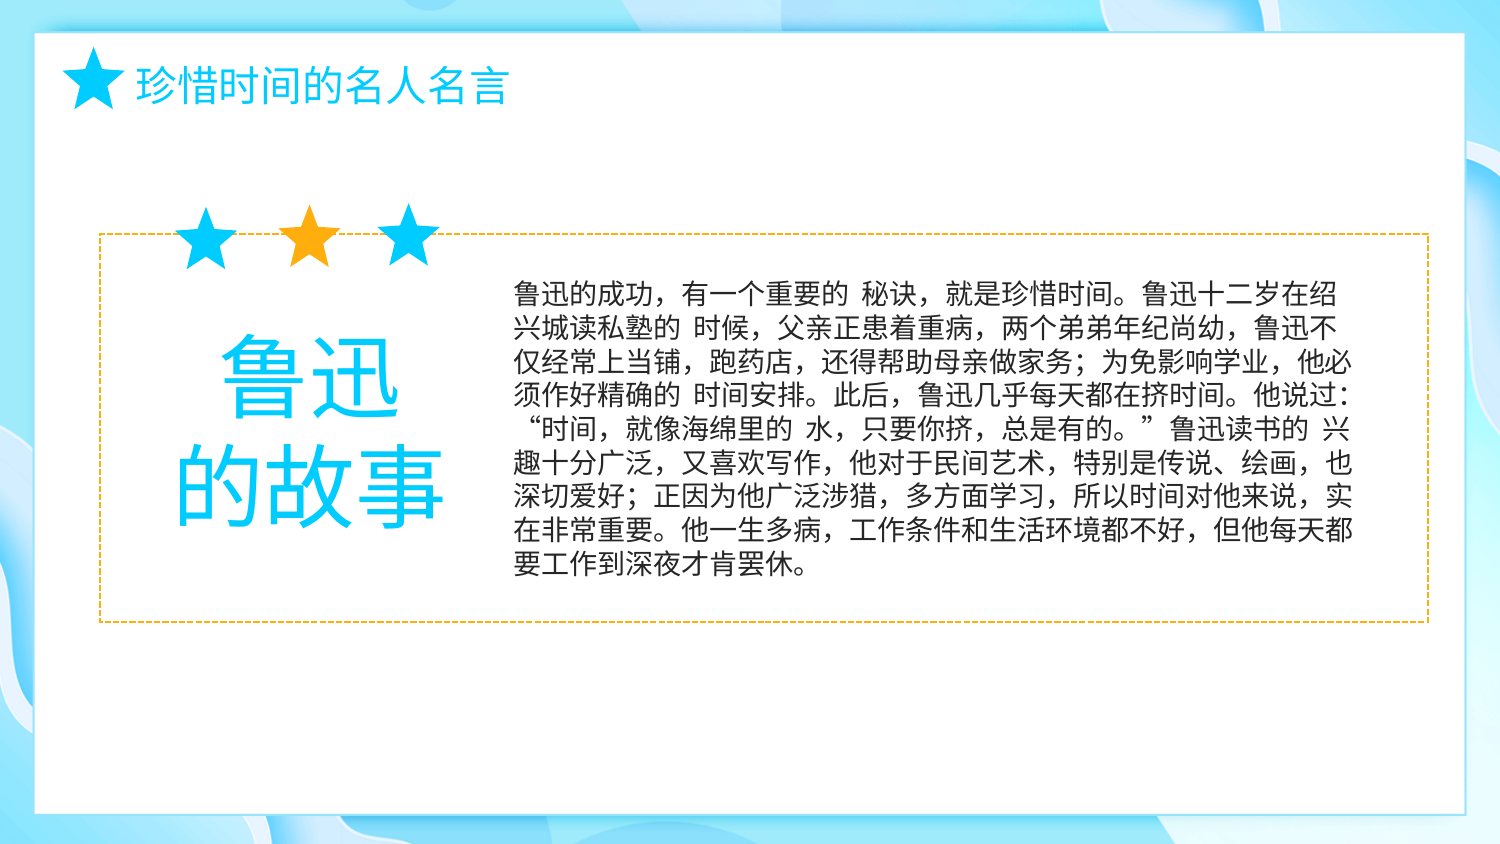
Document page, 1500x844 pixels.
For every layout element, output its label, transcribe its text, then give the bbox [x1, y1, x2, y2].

picture [0, 0, 1500, 844]
text_box [275, 201, 344, 270]
text_box [99, 233, 1429, 623]
text_box 鲁迅的成功，有一个重要的 秘诀，就是珍惜时间。鲁迅十二岁在绍兴城读私塾的 时候，父亲正患着重病，两个弟弟年纪尚幼，鲁迅不仅经常上当铺，跑药店，还得帮助母亲做家务；为免影响学业，他必须作好精确的 时间安排。此后，鲁迅几乎每天都在挤时间。他说过：“时间，就像海绵里的 水，只要你挤，总是有的。”鲁迅读书的 兴趣十分广泛，又喜欢写作，他对于民间艺术，特别是传说、绘画，也深切爱好；正因为他广泛涉猎，多方面学习，所以时间对他来说，实在非常重要。他一生多病，工作条件和生活环境都不好，但他每天都要工作到深夜才肯罢休。 [498, 269, 1378, 588]
text_box [172, 203, 240, 272]
text_box [374, 200, 443, 268]
text_box 鲁迅 的故事 [157, 312, 463, 547]
